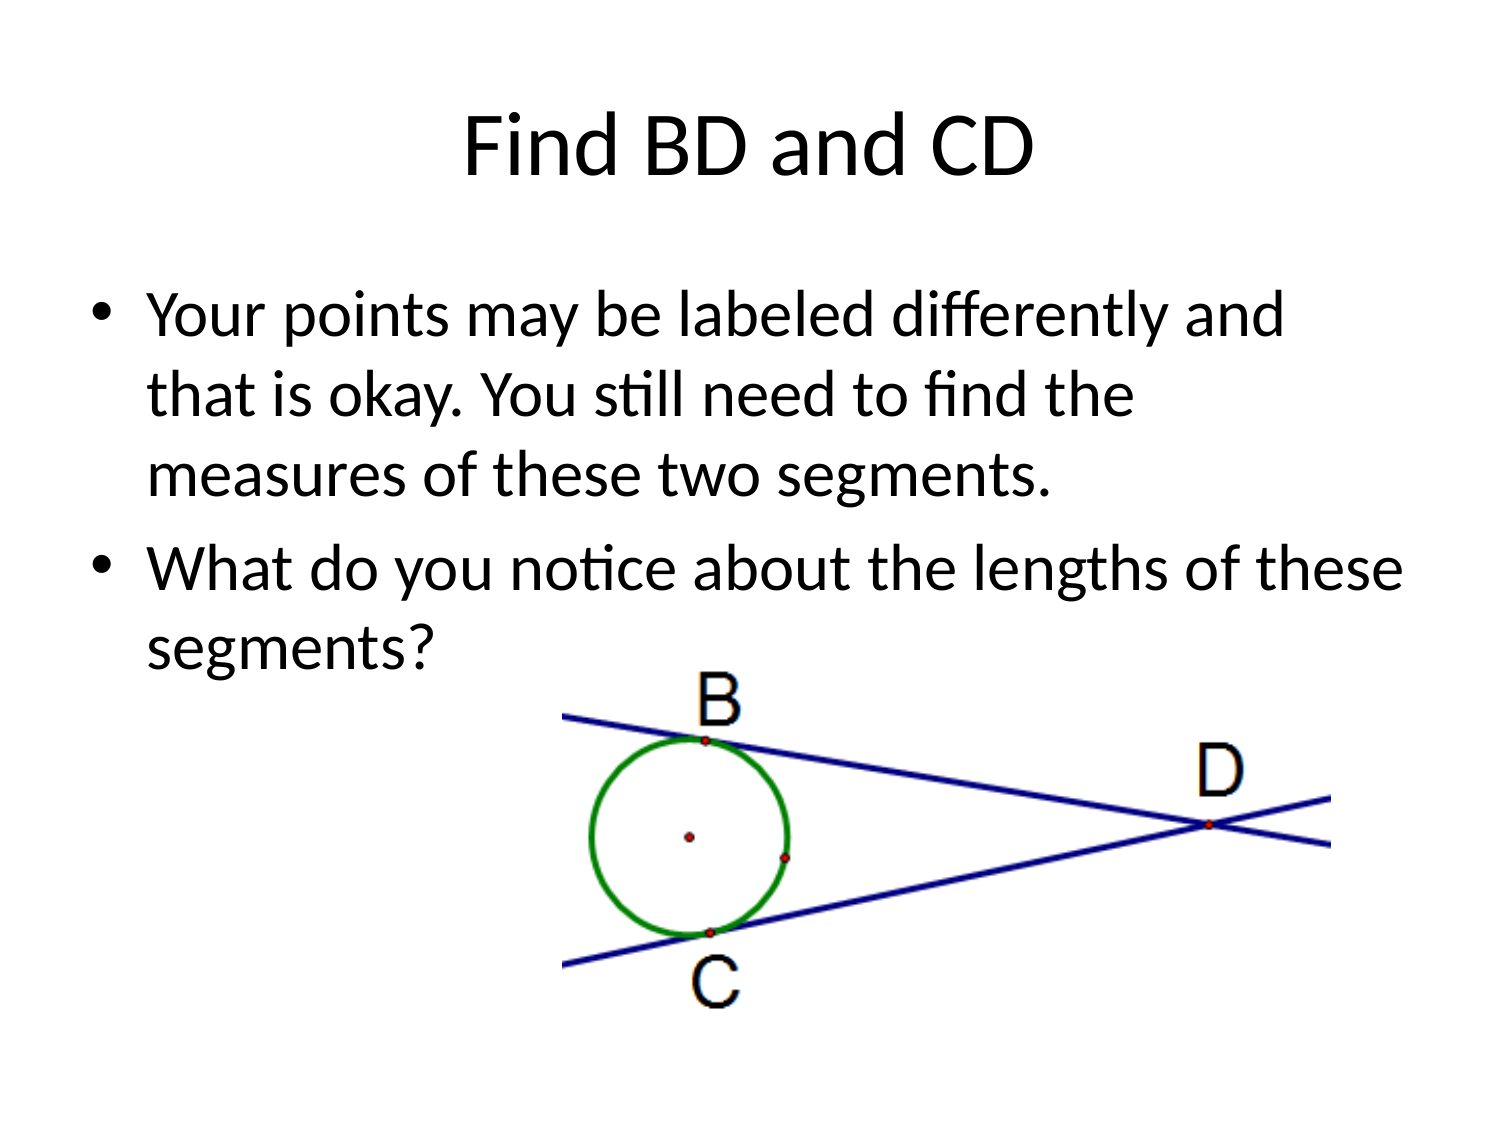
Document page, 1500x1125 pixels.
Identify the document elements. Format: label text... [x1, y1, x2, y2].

title Find BD and CD [75, 45, 1425, 233]
list Your points may be labeled differently and that is okay. You still need to find the measures of these two segments. What do you notice about the lengths of these segments? [75, 262, 1425, 1005]
picture [562, 612, 1331, 1062]
